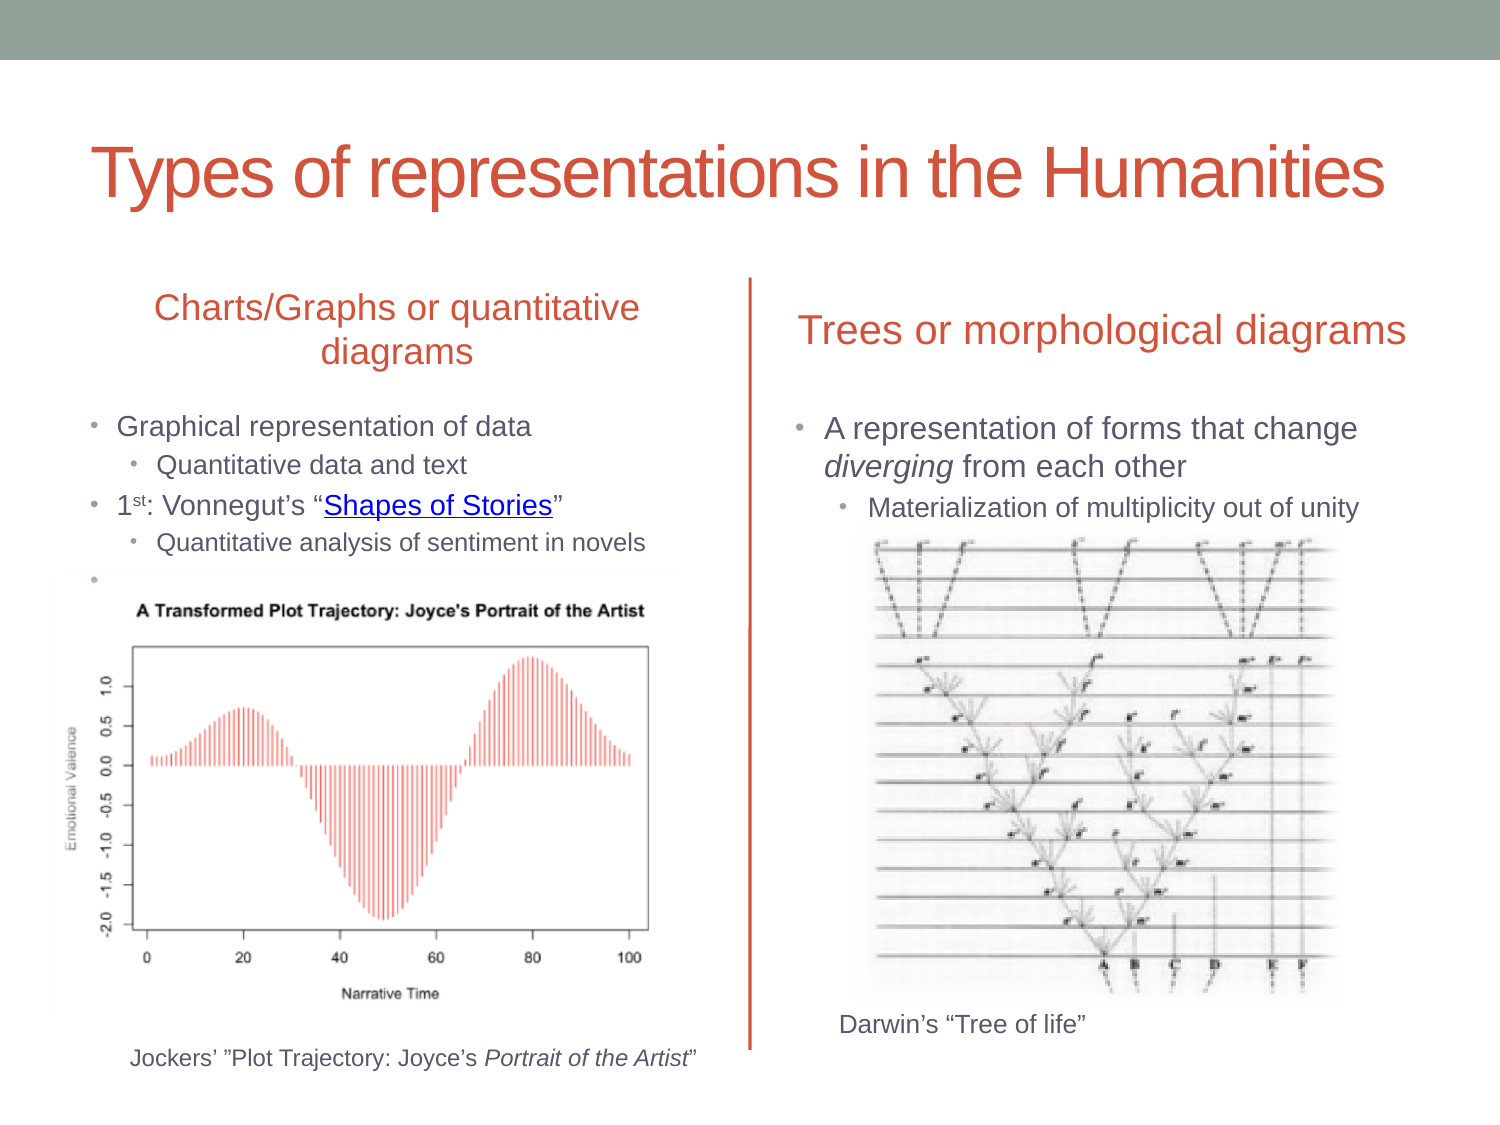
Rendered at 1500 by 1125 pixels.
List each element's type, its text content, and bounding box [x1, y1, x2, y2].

picture [853, 522, 1343, 1009]
title Types of representations in the Humanities [75, 87, 1425, 250]
list Graphical representation of data Quantitative data and text 1st: Vonnegut’s “Shapes of Stories” Quantitative analysis of sentiment in novels Jockers’ ”Plot Trajectory: Joyce’s Portrait of the Artist” [75, 399, 720, 1098]
picture [51, 567, 691, 1026]
list Charts/Graphs or quantitative diagrams [75, 275, 720, 380]
list Trees or morphological diagrams [780, 275, 1425, 380]
list A representation of forms that change diverging from each other Materialization of multiplicity out of unity Darwin’s “Tree of life” [780, 399, 1425, 1049]
